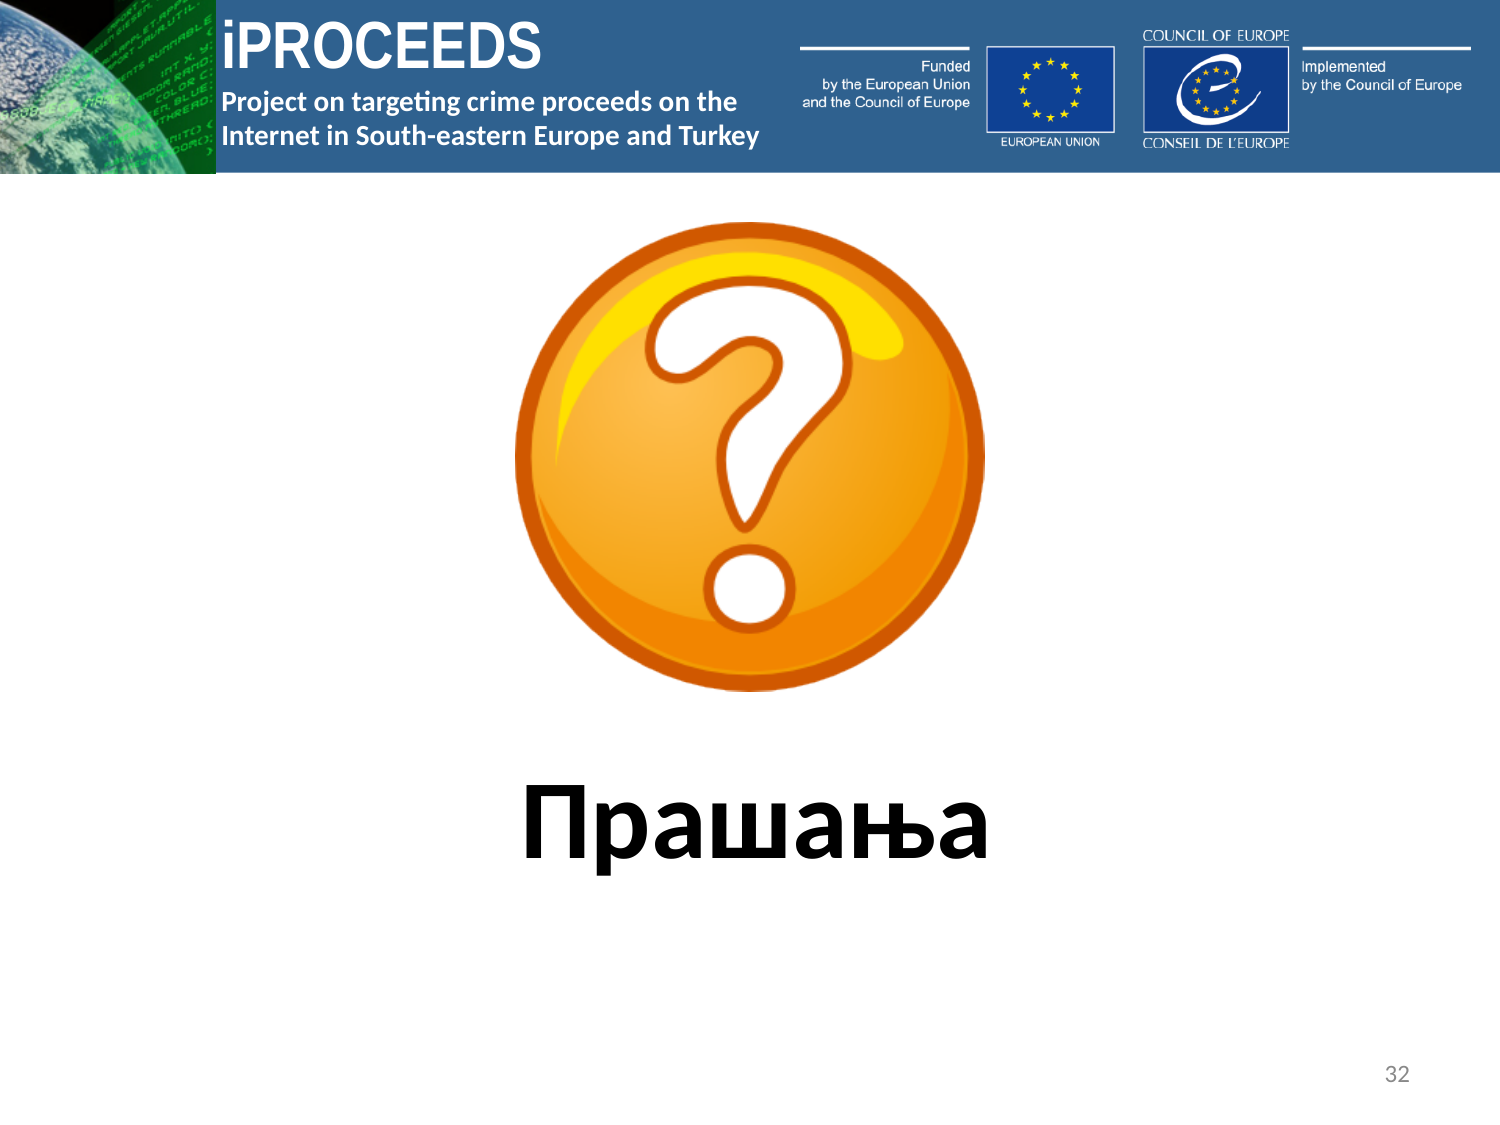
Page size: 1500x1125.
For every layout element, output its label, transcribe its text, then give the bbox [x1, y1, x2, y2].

picture [800, 30, 1471, 148]
slide_number 32 [1074, 1042, 1425, 1103]
picture [515, 222, 985, 692]
picture [0, 0, 216, 174]
text_box Прашања [505, 738, 1008, 888]
